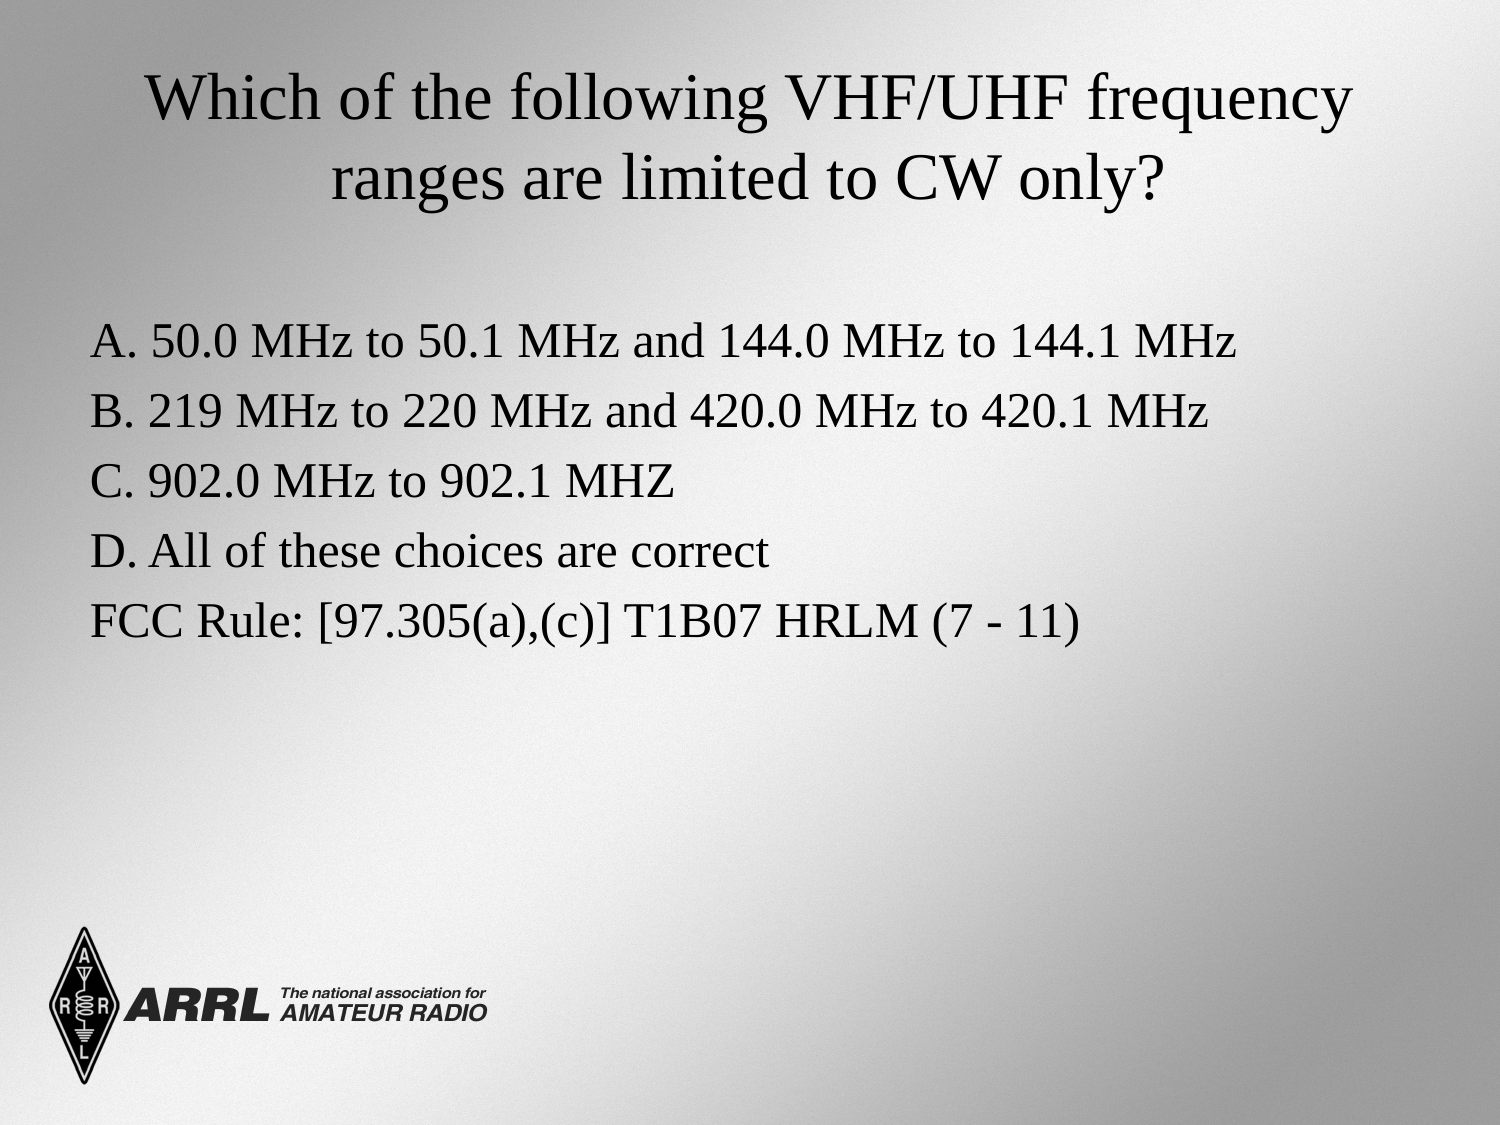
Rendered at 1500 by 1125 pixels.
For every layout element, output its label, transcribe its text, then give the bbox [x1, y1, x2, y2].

list A. 50.0 MHz to 50.1 MHz and 144.0 MHz to 144.1 MHz B. 219 MHz to 220 MHz and 420.0 MHz to 420.1 MHz C. 902.0 MHz to 902.1 MHZ D. All of these choices are correct FCC Rule: [97.305(a),(c)] T1B07 HRLM (7 - 11) [75, 299, 1425, 1005]
picture [0, 0, 1500, 1125]
title Which of the following VHF/UHF frequency ranges are limited to CW only? [75, 45, 1425, 233]
